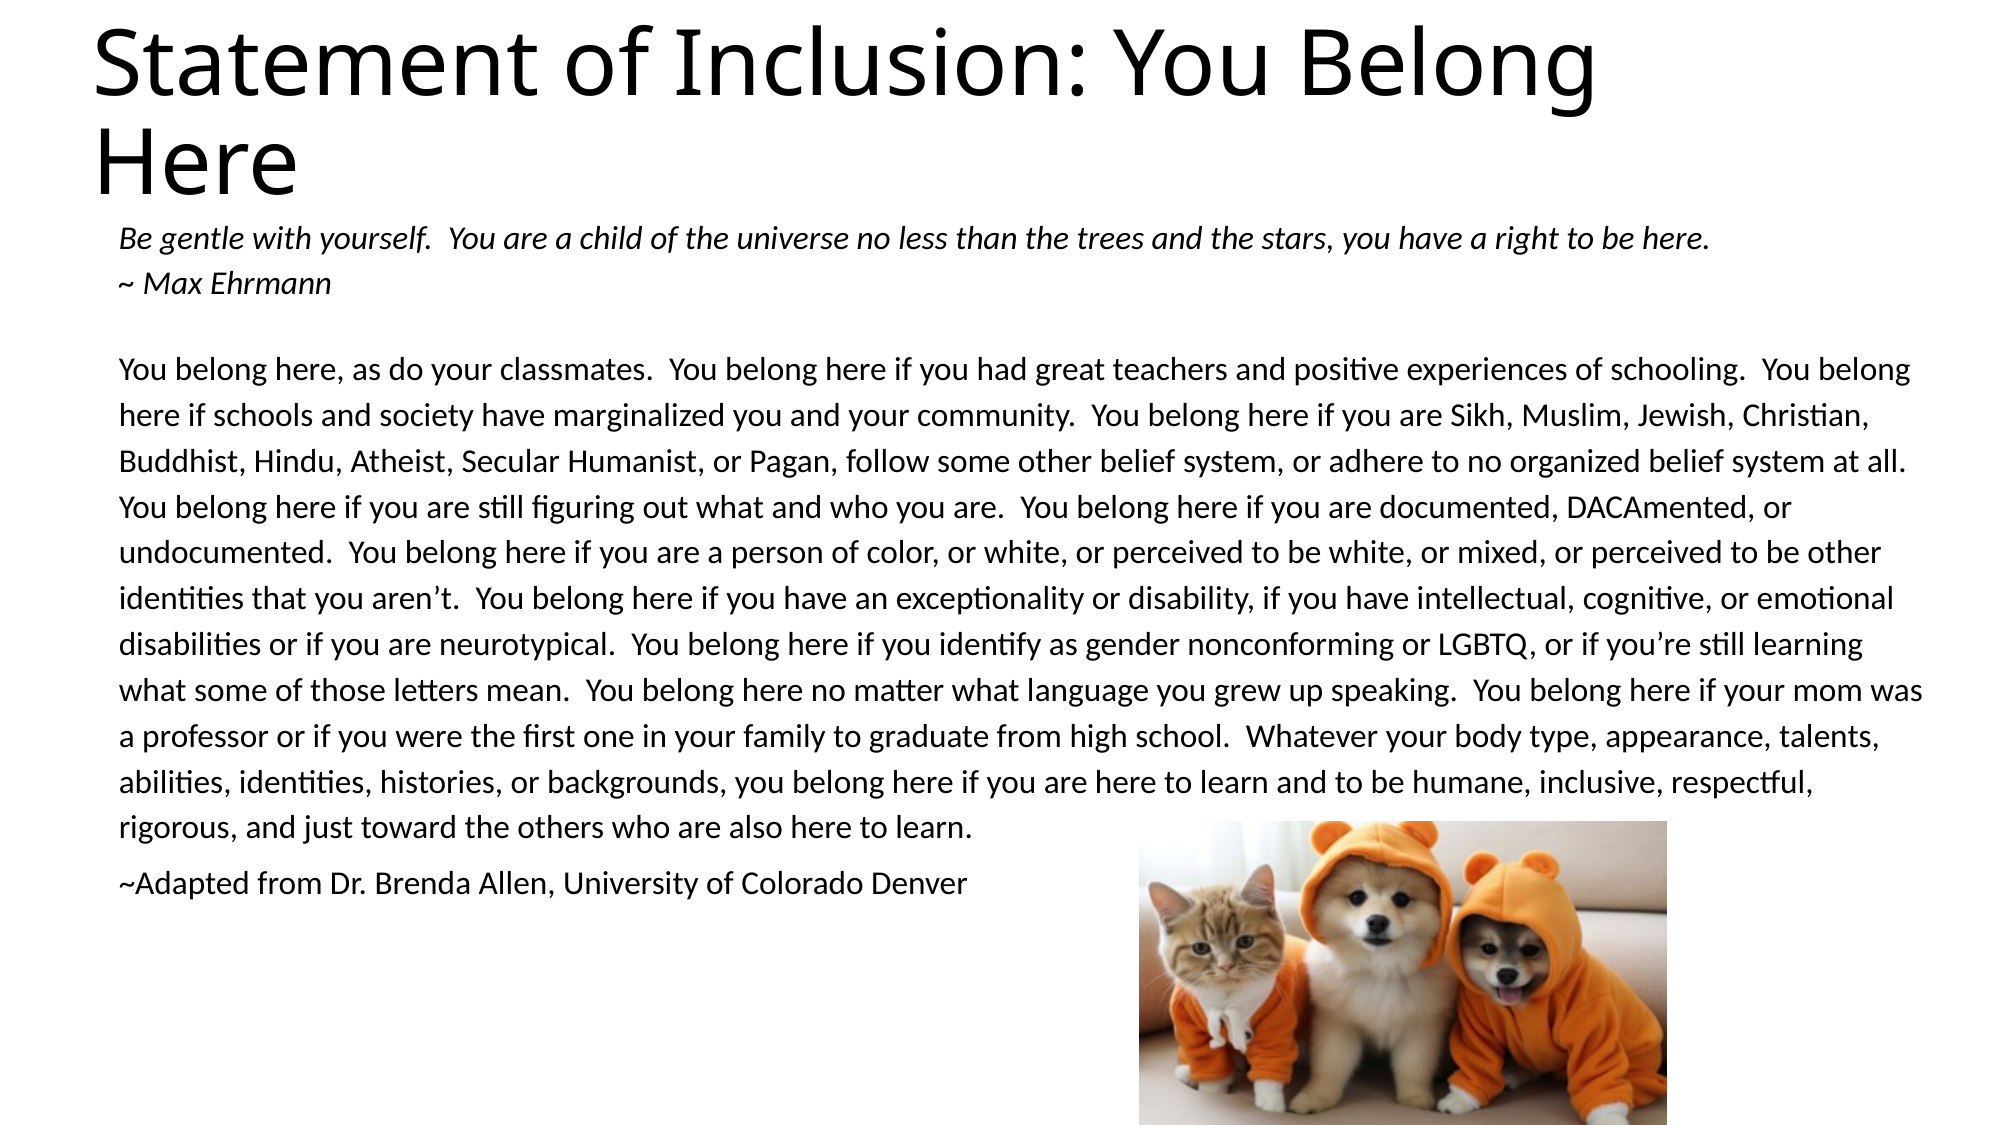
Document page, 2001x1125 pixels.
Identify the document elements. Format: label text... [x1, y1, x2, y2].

picture [1139, 821, 1667, 1125]
list Be gentle with yourself. You are a child of the universe no less than the trees and the stars, you have a right to be here. ~ Max Ehrmann You belong here, as do your classmates. You belong here if you had great teachers and positive experiences of schooling. You belong here if schools and society have marginalized you and your community. You belong here if you are Sikh, Muslim, Jewish, Christian, Buddhist, Hindu, Atheist, Secular Humanist, or Pagan, follow some other belief system, or adhere to no organized belief system at all. You belong here if you are still figuring out what and who you are. You belong here if you are documented, DACAmented, or undocumented. You belong here if you are a person of color, or white, or perceived to be white, or mixed, or perceived to be other identities that you aren’t. You belong here if you have an exceptionality or disability, if you have intellectual, cognitive, or emotional disabilities or if you are neurotypical. You belong here if you identify as gender nonconforming or LGBTQ, or if you’re still learning what some of those letters mean. You belong here no matter what language you grew up speaking. You belong here if your mom was a professor or if you were the first one in your family to graduate from high school. Whatever your body type, appearance, talents, abilities, identities, histories, or backgrounds, you belong here if you are here to learn and to be humane, inclusive, respectful, rigorous, and just toward the others who are also here to learn. ~Adapted from Dr. Brenda Allen, University of Colorado Denver [103, 202, 1950, 1070]
title Statement of Inclusion: You Belong Here [77, 37, 1803, 194]
